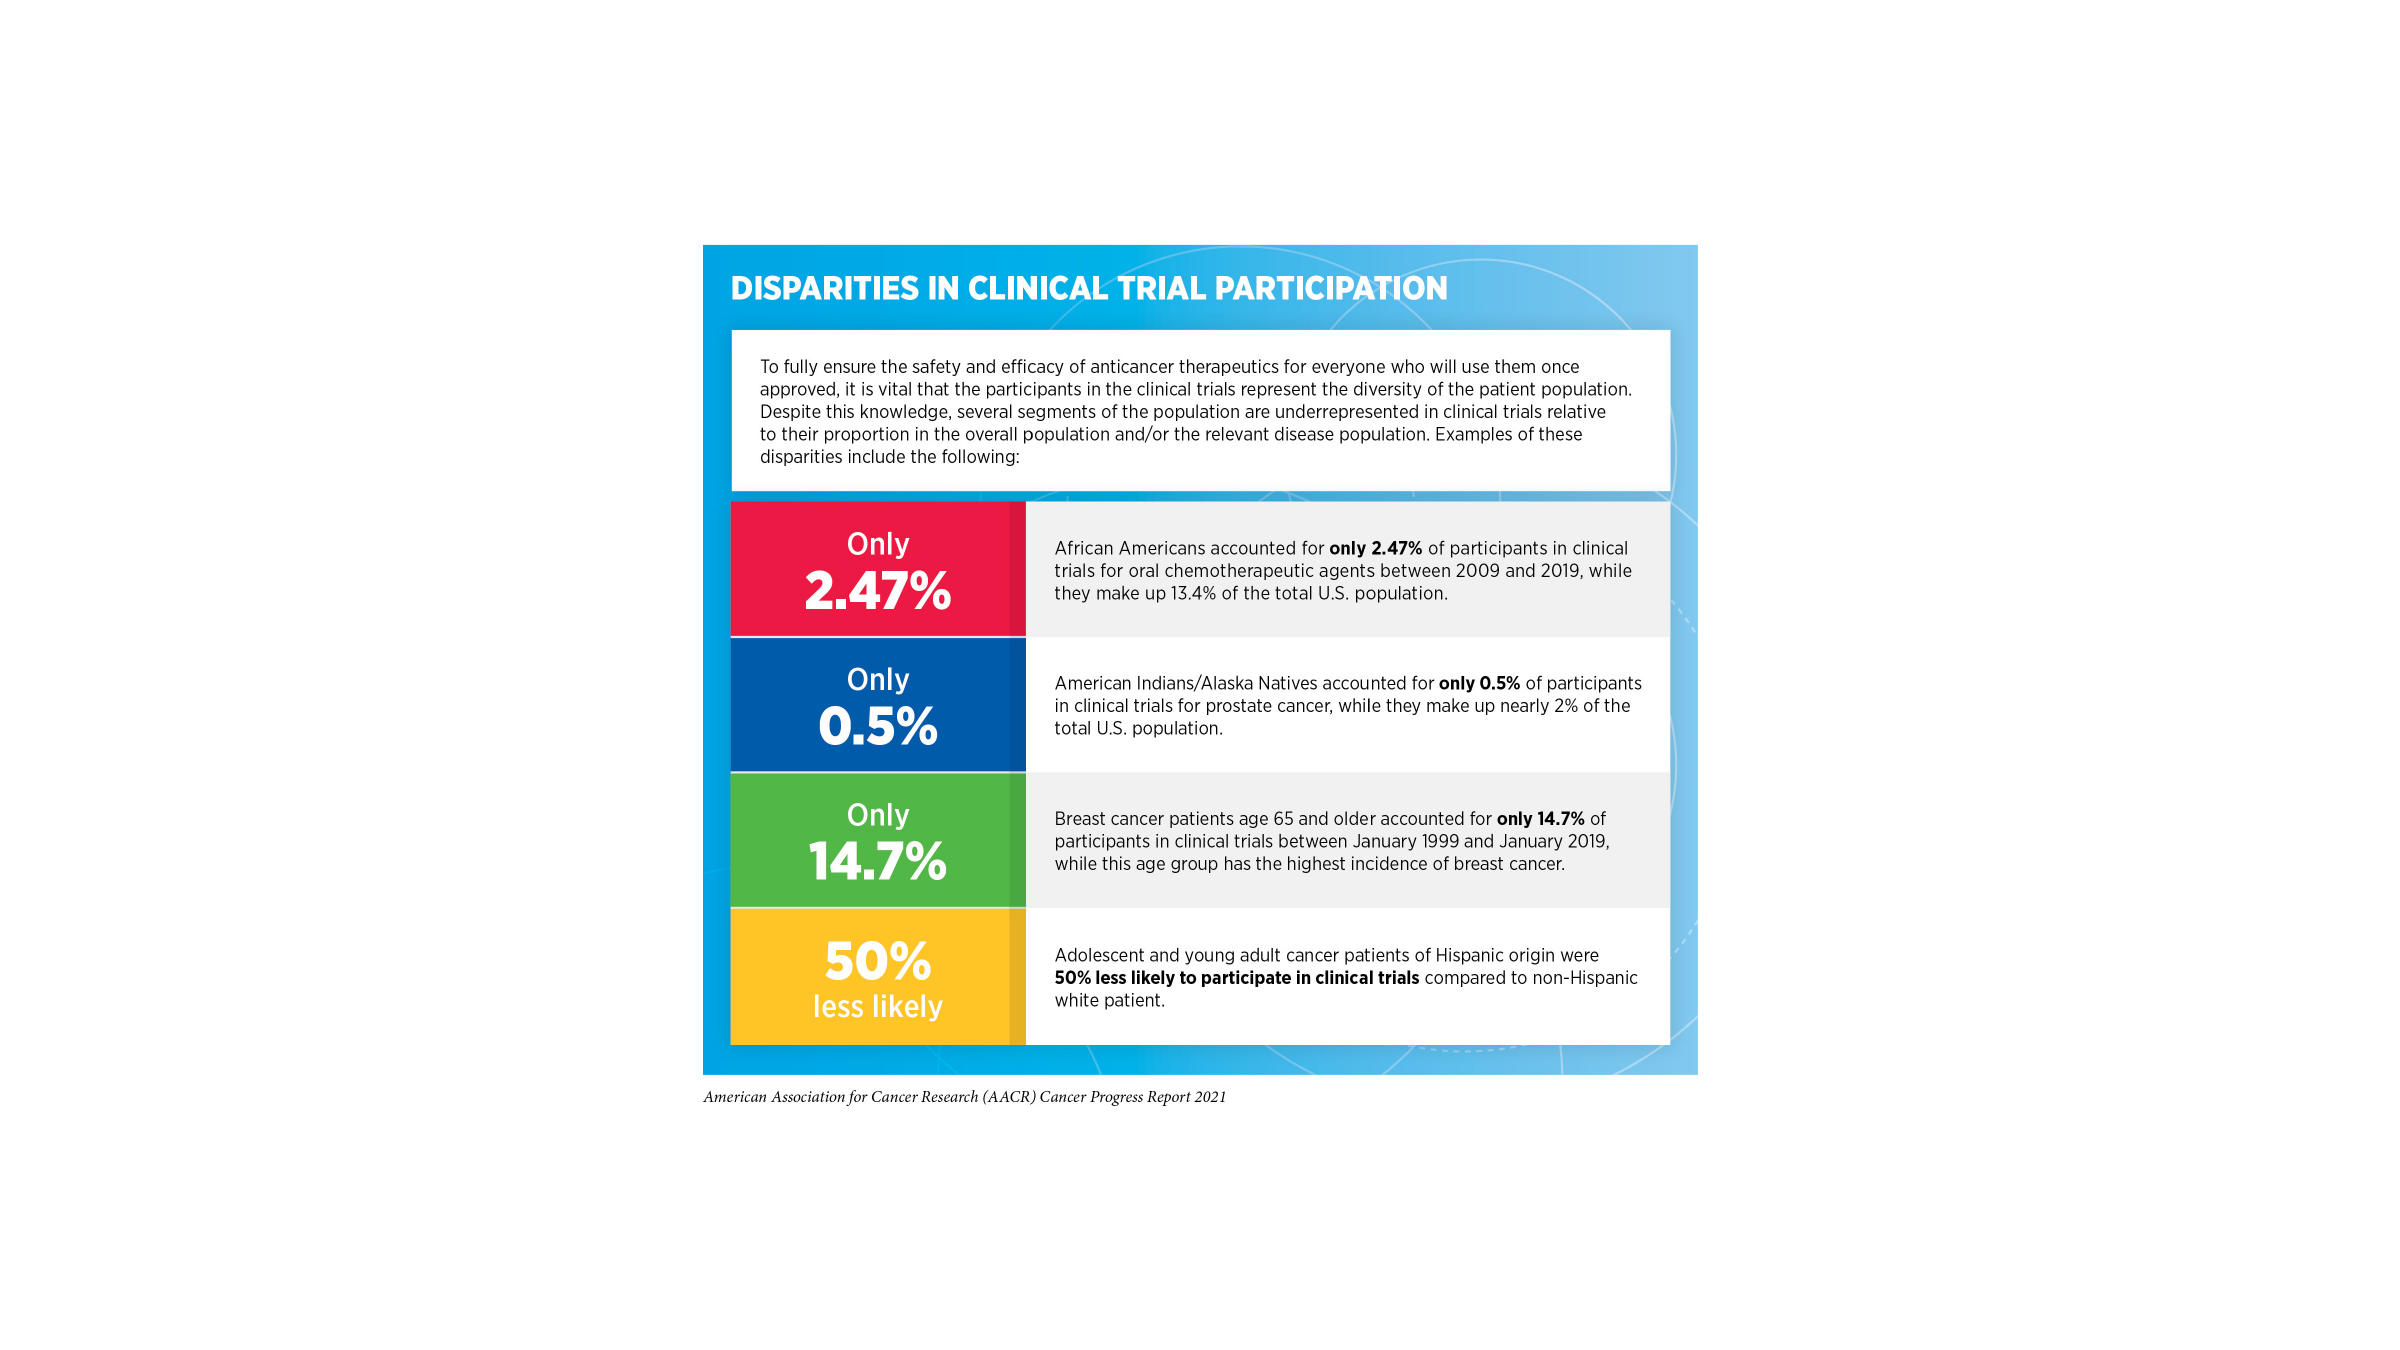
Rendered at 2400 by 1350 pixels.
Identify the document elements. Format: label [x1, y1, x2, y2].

picture [693, 235, 1707, 1115]
